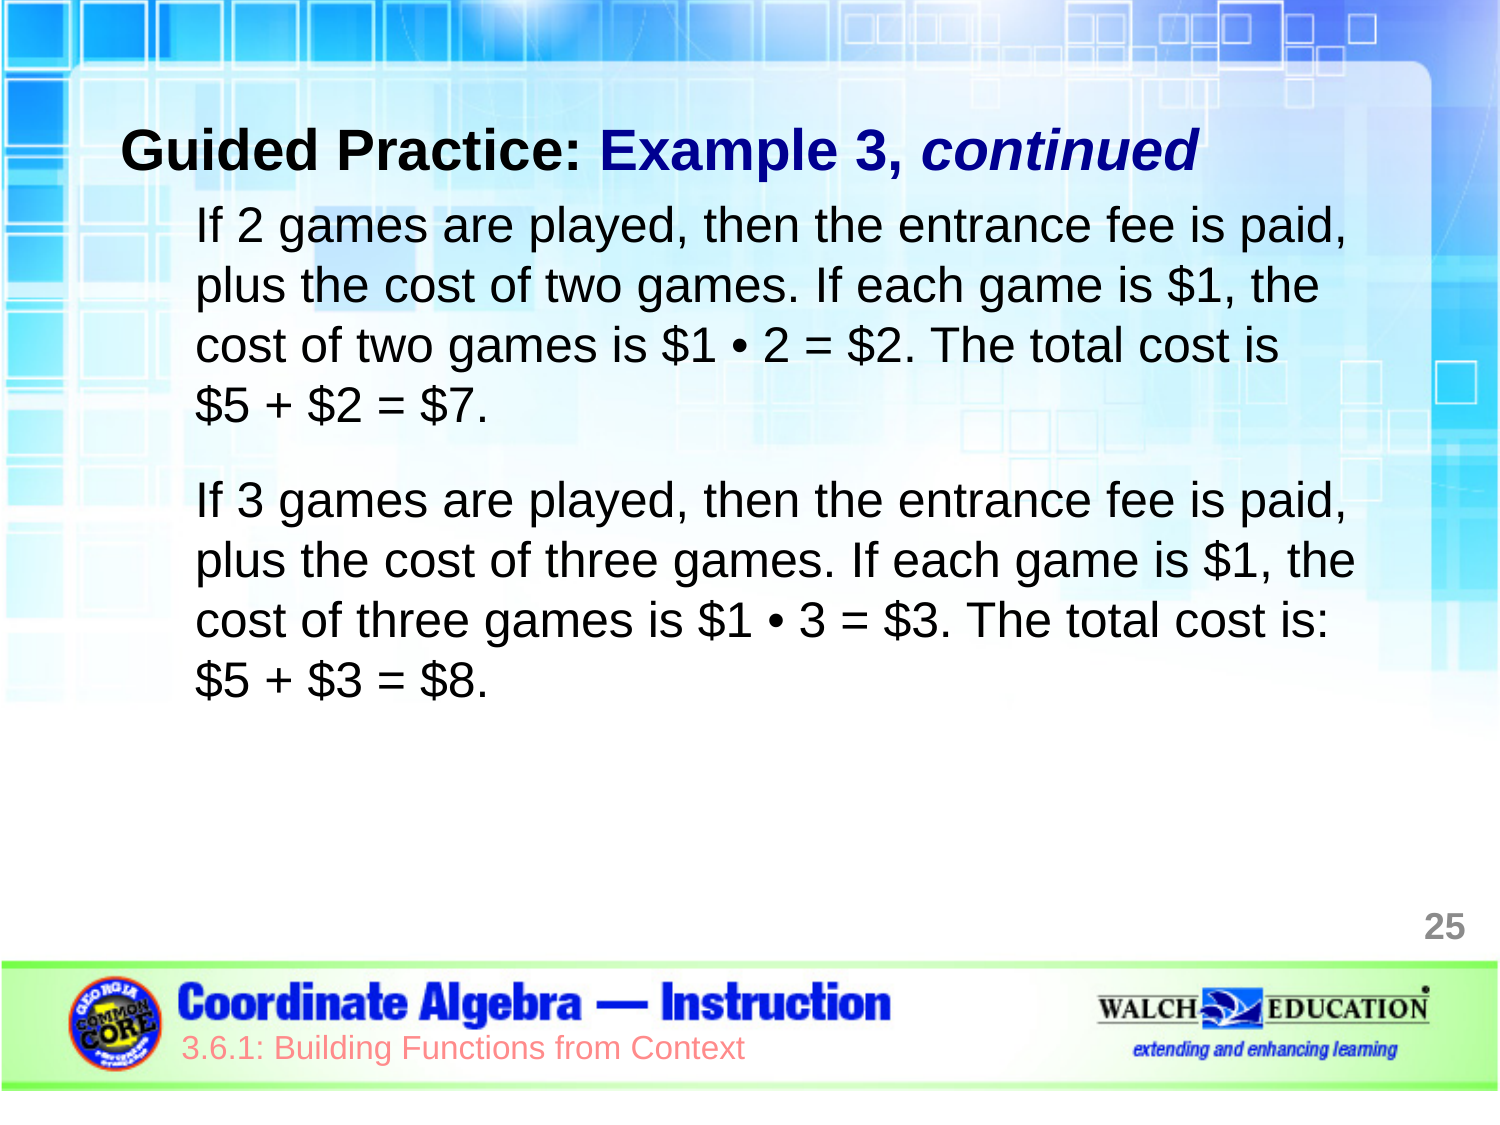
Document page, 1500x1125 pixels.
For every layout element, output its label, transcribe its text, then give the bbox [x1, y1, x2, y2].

footer 3.6.1: Building Functions from Context [166, 1024, 1080, 1069]
slide_number 25 [1361, 901, 1481, 949]
picture [1, 0, 1500, 1091]
subtitle Guided Practice: Example 3, continued If 2 games are played, then the entrance fee is paid, plus the cost of two games. If each game is $1, the cost of two games is $1 • 2 = $2. The total cost is $5 + $2 = $7. If 3 games are played, then the entrance fee is paid, plus the cost of three games. If each game is $1, the cost of three games is $1 • 3 = $3. The total cost is: $5 + $3 = $8. [105, 105, 1394, 925]
